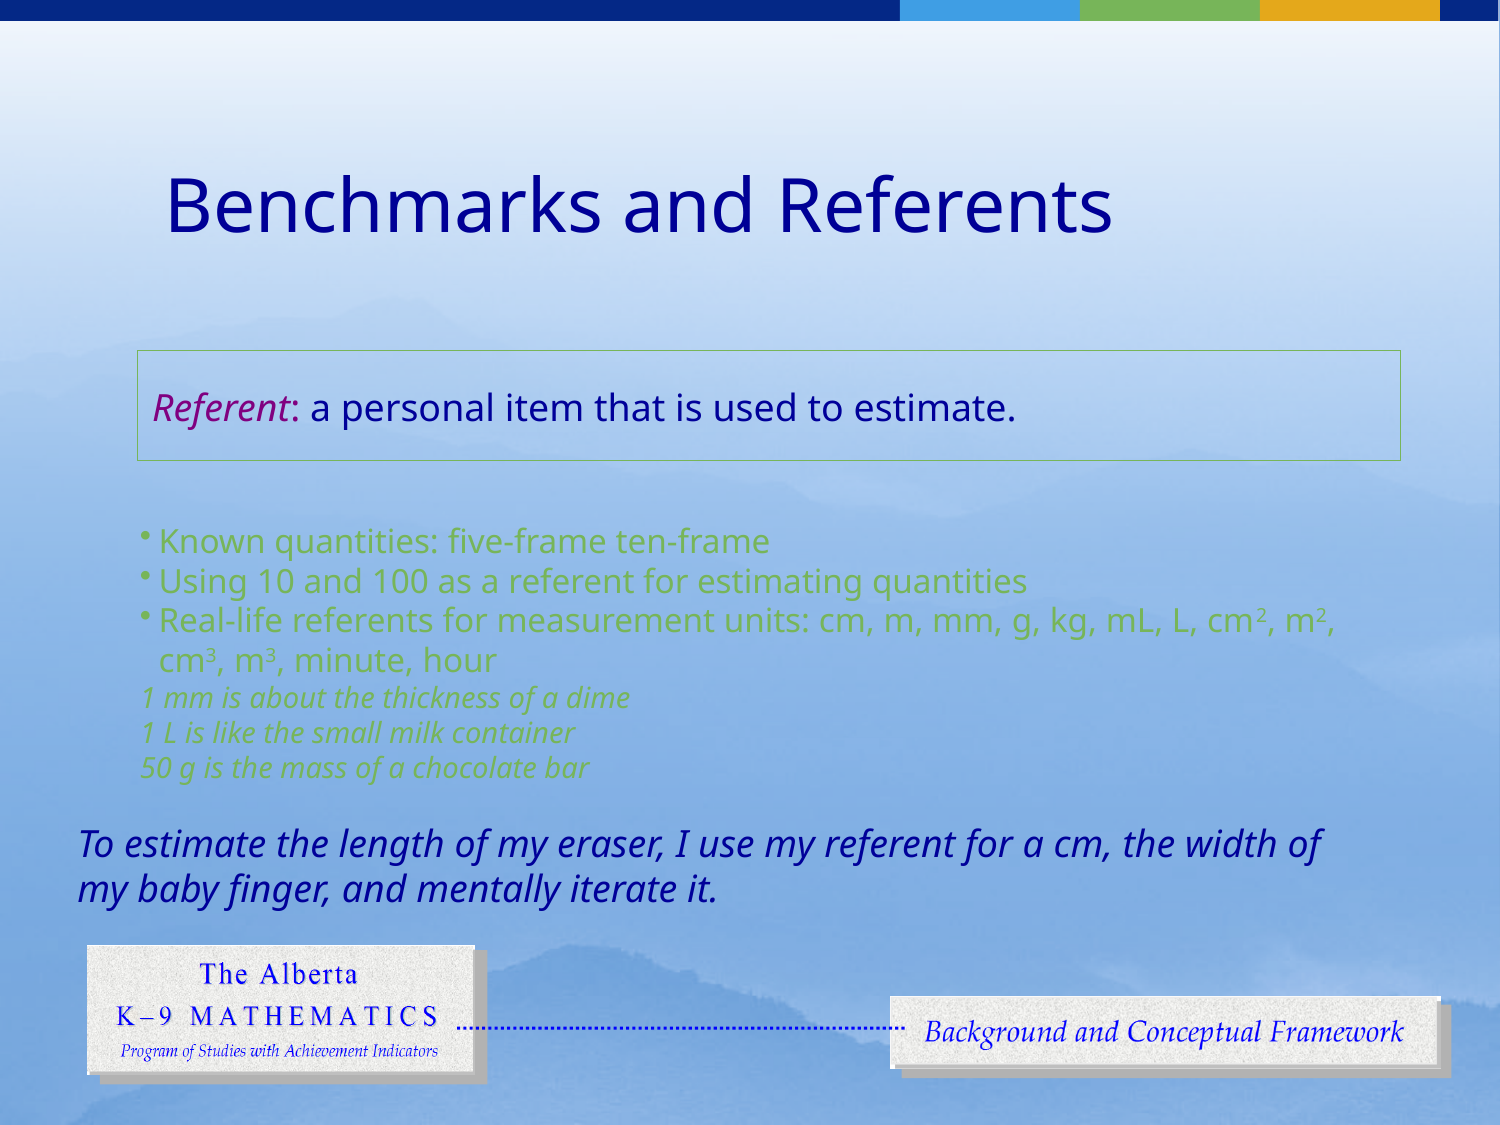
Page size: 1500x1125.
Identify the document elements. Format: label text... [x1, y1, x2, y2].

text_box To estimate the length of my eraser, I use my referent for a cm, the width of my baby finger, and mentally iterate it. [62, 812, 1363, 918]
text_box Benchmarks and Referents [150, 149, 1325, 255]
text_box Referent: a personal item that is used to estimate. [137, 349, 1400, 461]
text_box Known quantities: five-frame ten-frame Using 10 and 100 as a referent for estimating quantities Real-life referents for measurement units: cm, m, mm, g, kg, mL, L, cm2, m2, cm3, m3, minute, hour 1 mm is about the thickness of a dime 1 L is like the small milk container 50 g is the mass of a chocolate bar [125, 512, 1375, 792]
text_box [86, 944, 1452, 1085]
